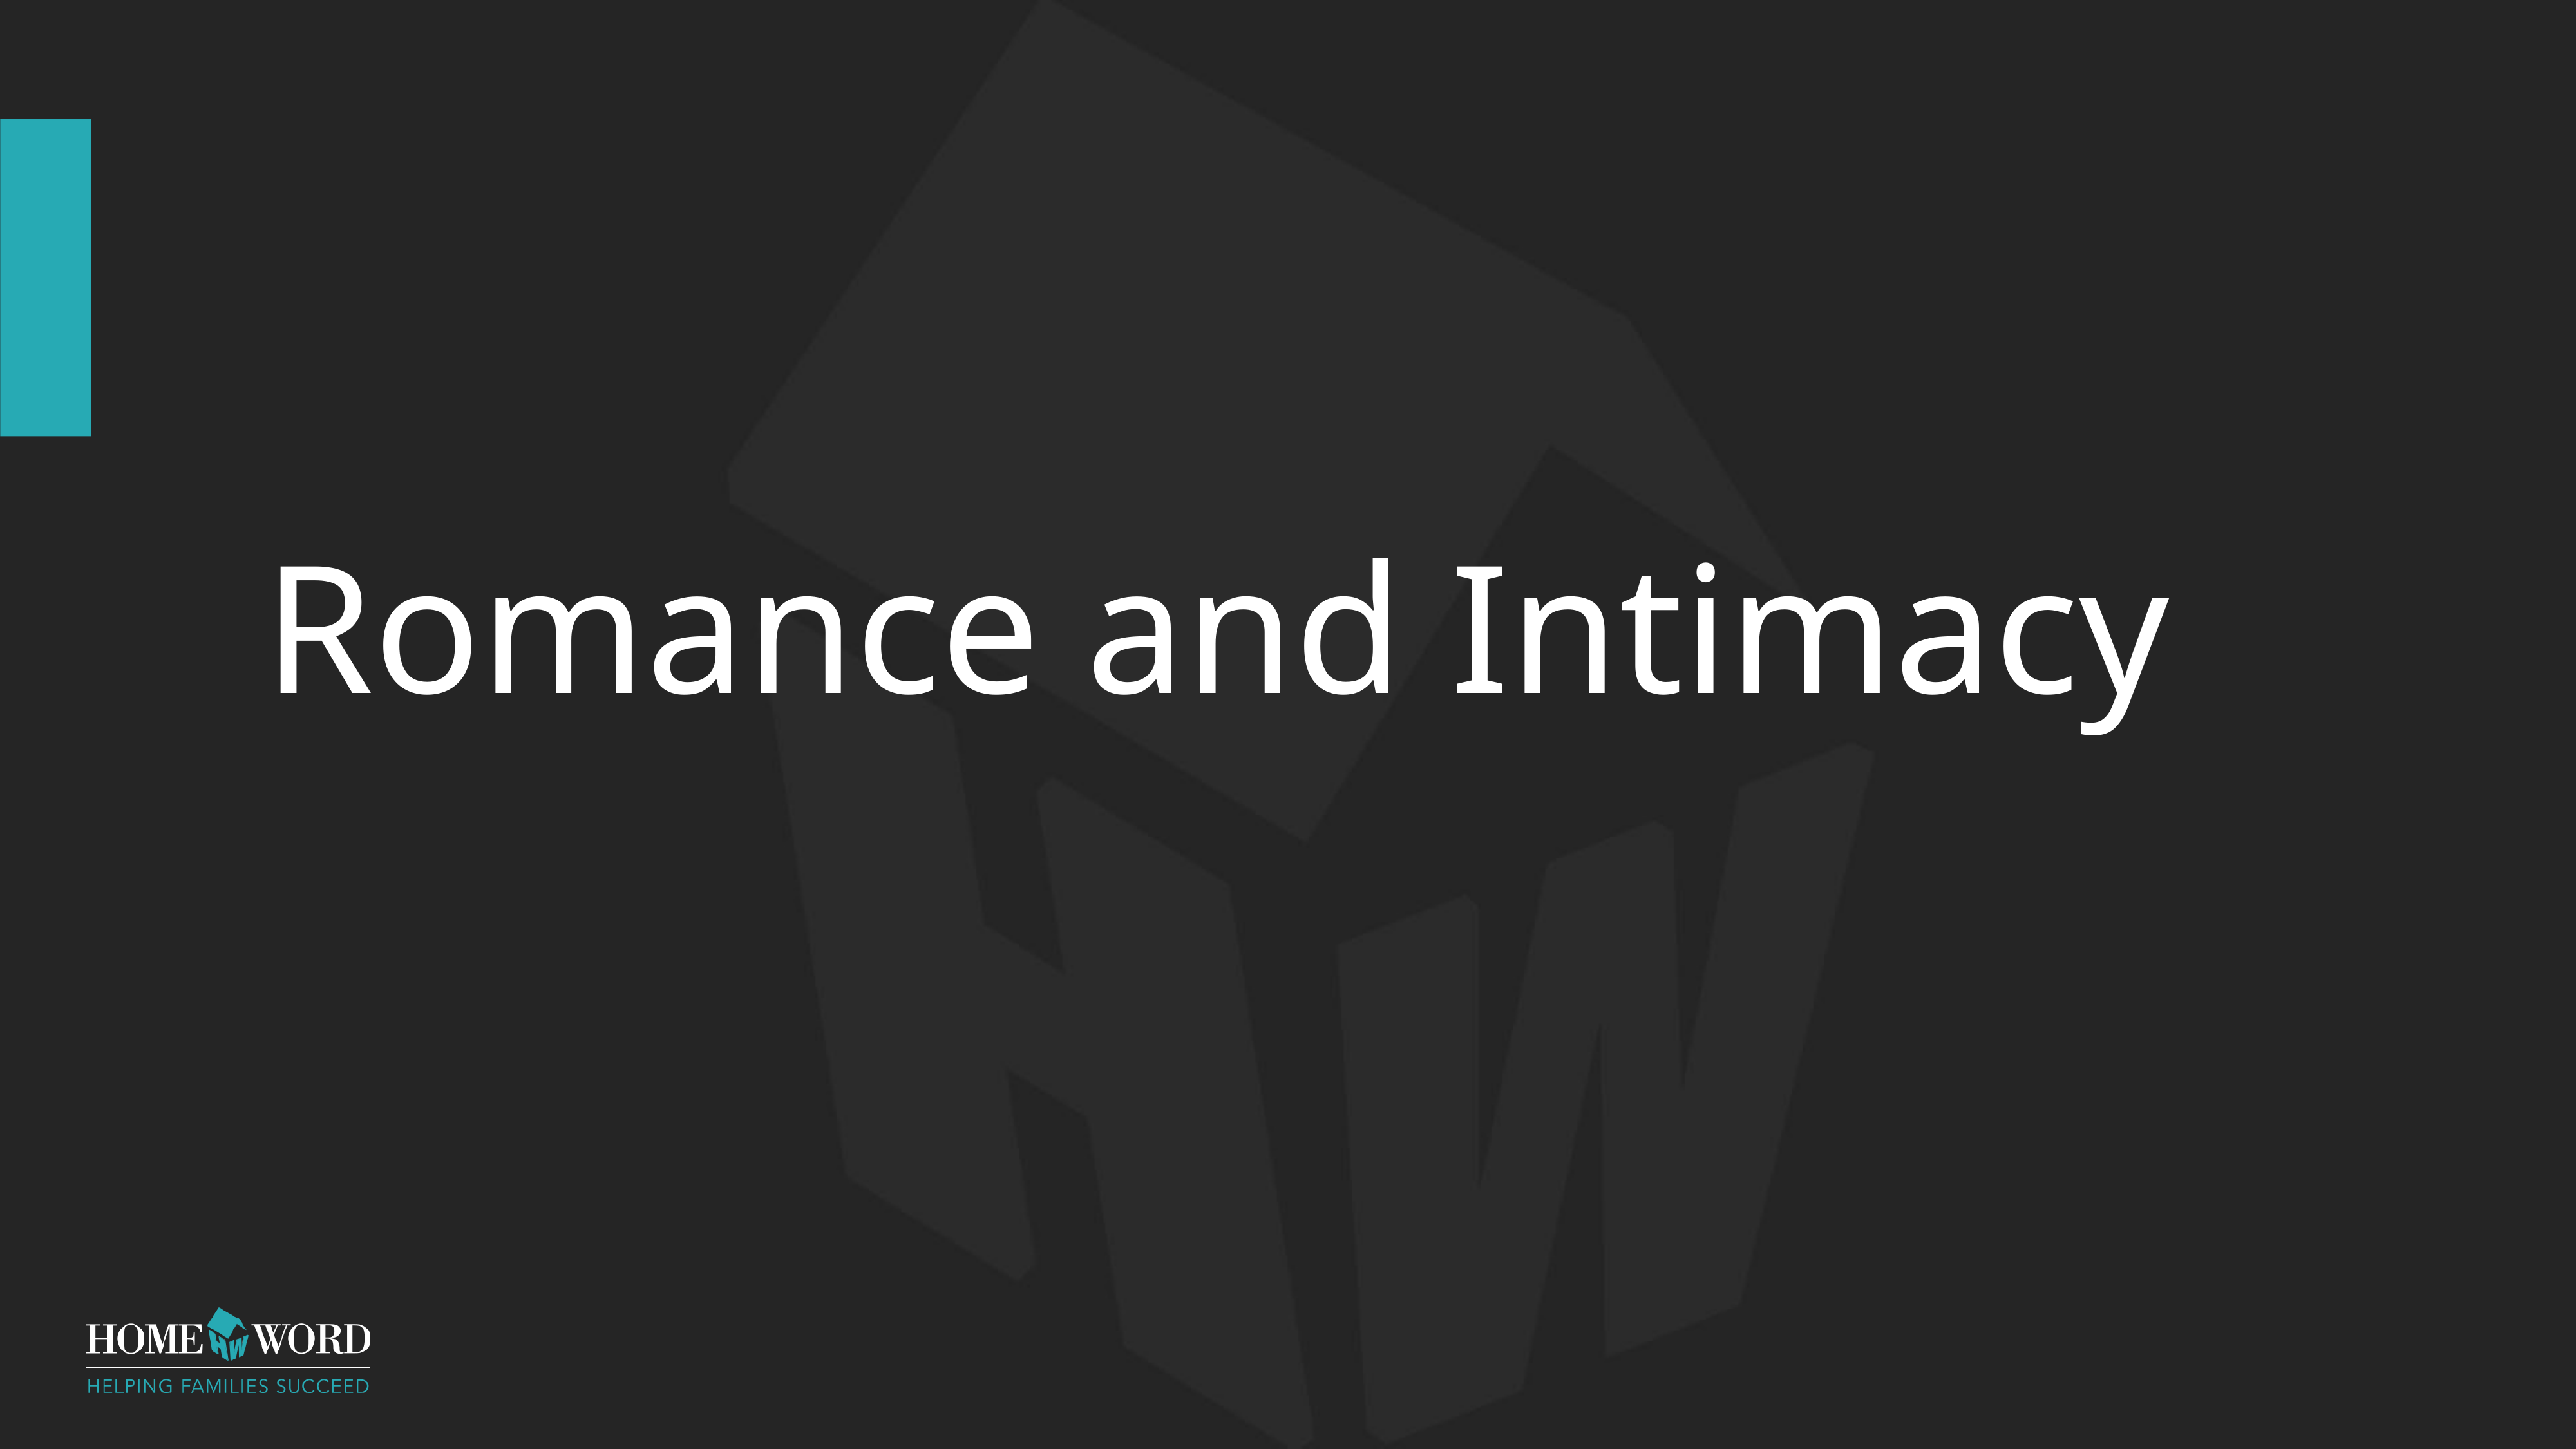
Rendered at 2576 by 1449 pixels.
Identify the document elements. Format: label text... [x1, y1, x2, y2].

title Romance and Intimacy [258, 510, 2210, 939]
picture [0, 0, 2576, 1449]
